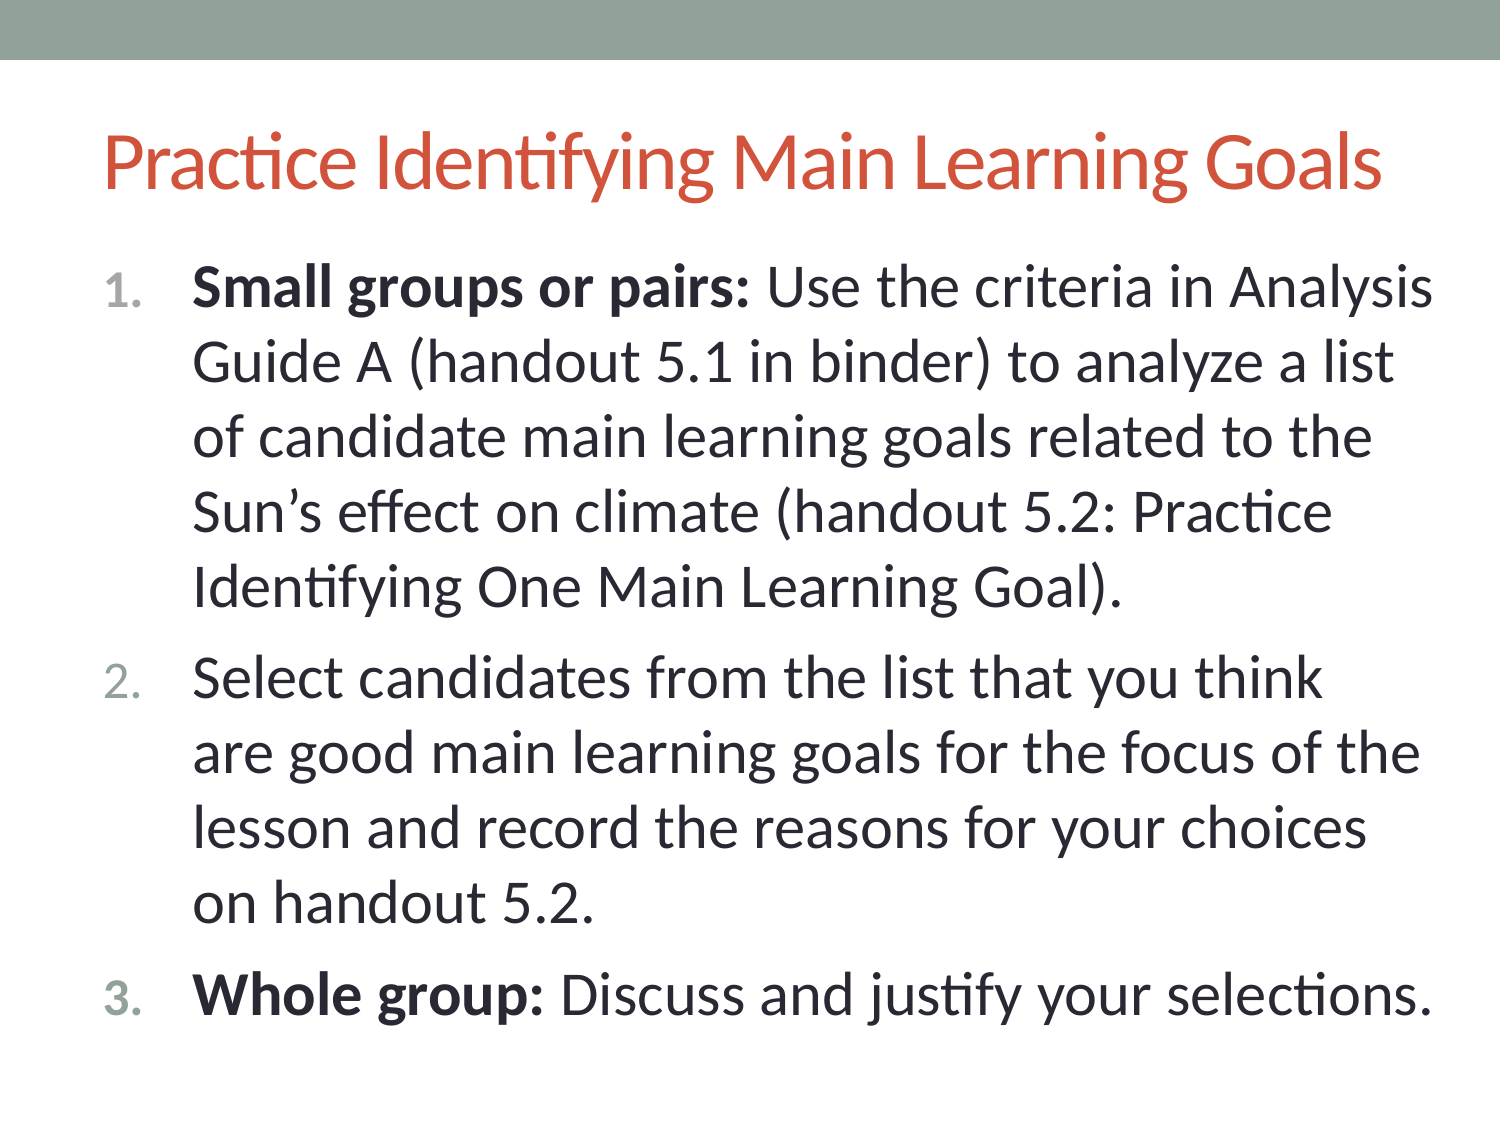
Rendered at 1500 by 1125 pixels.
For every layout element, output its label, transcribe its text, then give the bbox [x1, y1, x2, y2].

list Small groups or pairs: Use the criteria in Analysis Guide A (handout 5.1 in binder) to analyze a list of candidate main learning goals related to the Sun’s effect on climate (handout 5.2: Practice Identifying One Main Learning Goal). Select candidates from the list that you think are good main learning goals for the focus of the lesson and record the reasons for your choices on handout 5.2. Whole group: Discuss and justify your selections. [87, 237, 1475, 1088]
title Practice Identifying Main Learning Goals [87, 62, 1450, 237]
